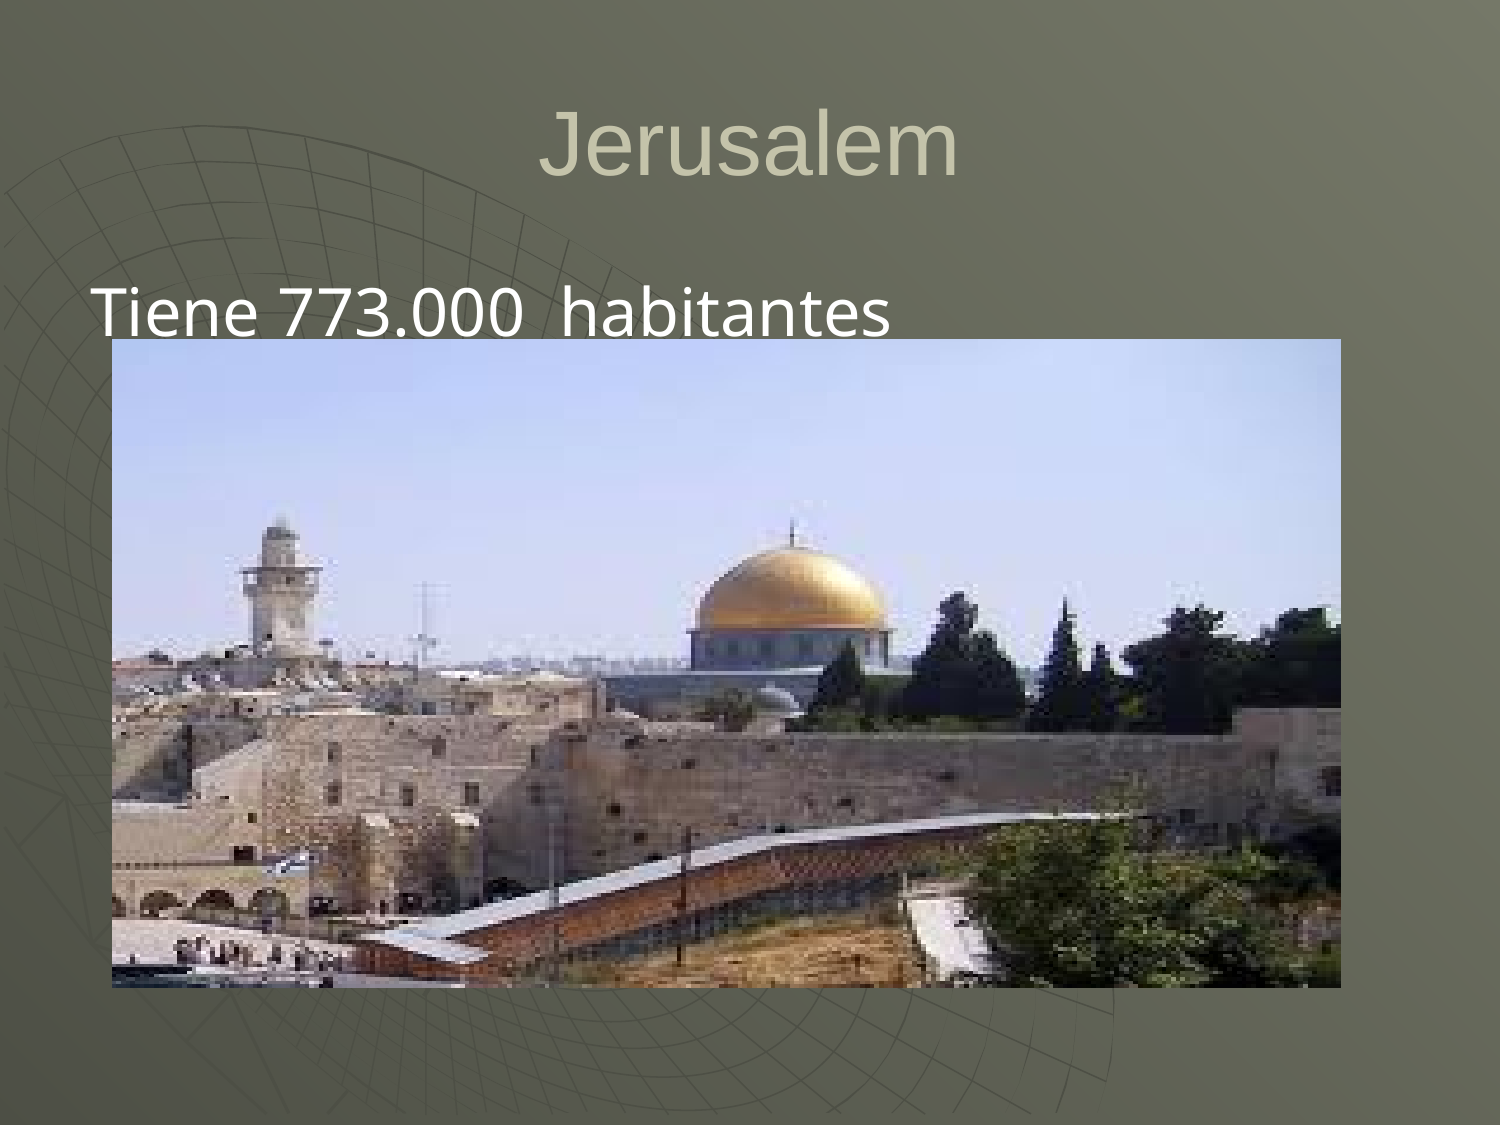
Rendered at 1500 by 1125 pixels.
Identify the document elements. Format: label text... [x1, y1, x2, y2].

picture [111, 339, 1341, 988]
title Jerusalem [74, 45, 1426, 233]
list Tiene 773.000 habitantes [74, 262, 1426, 1006]
